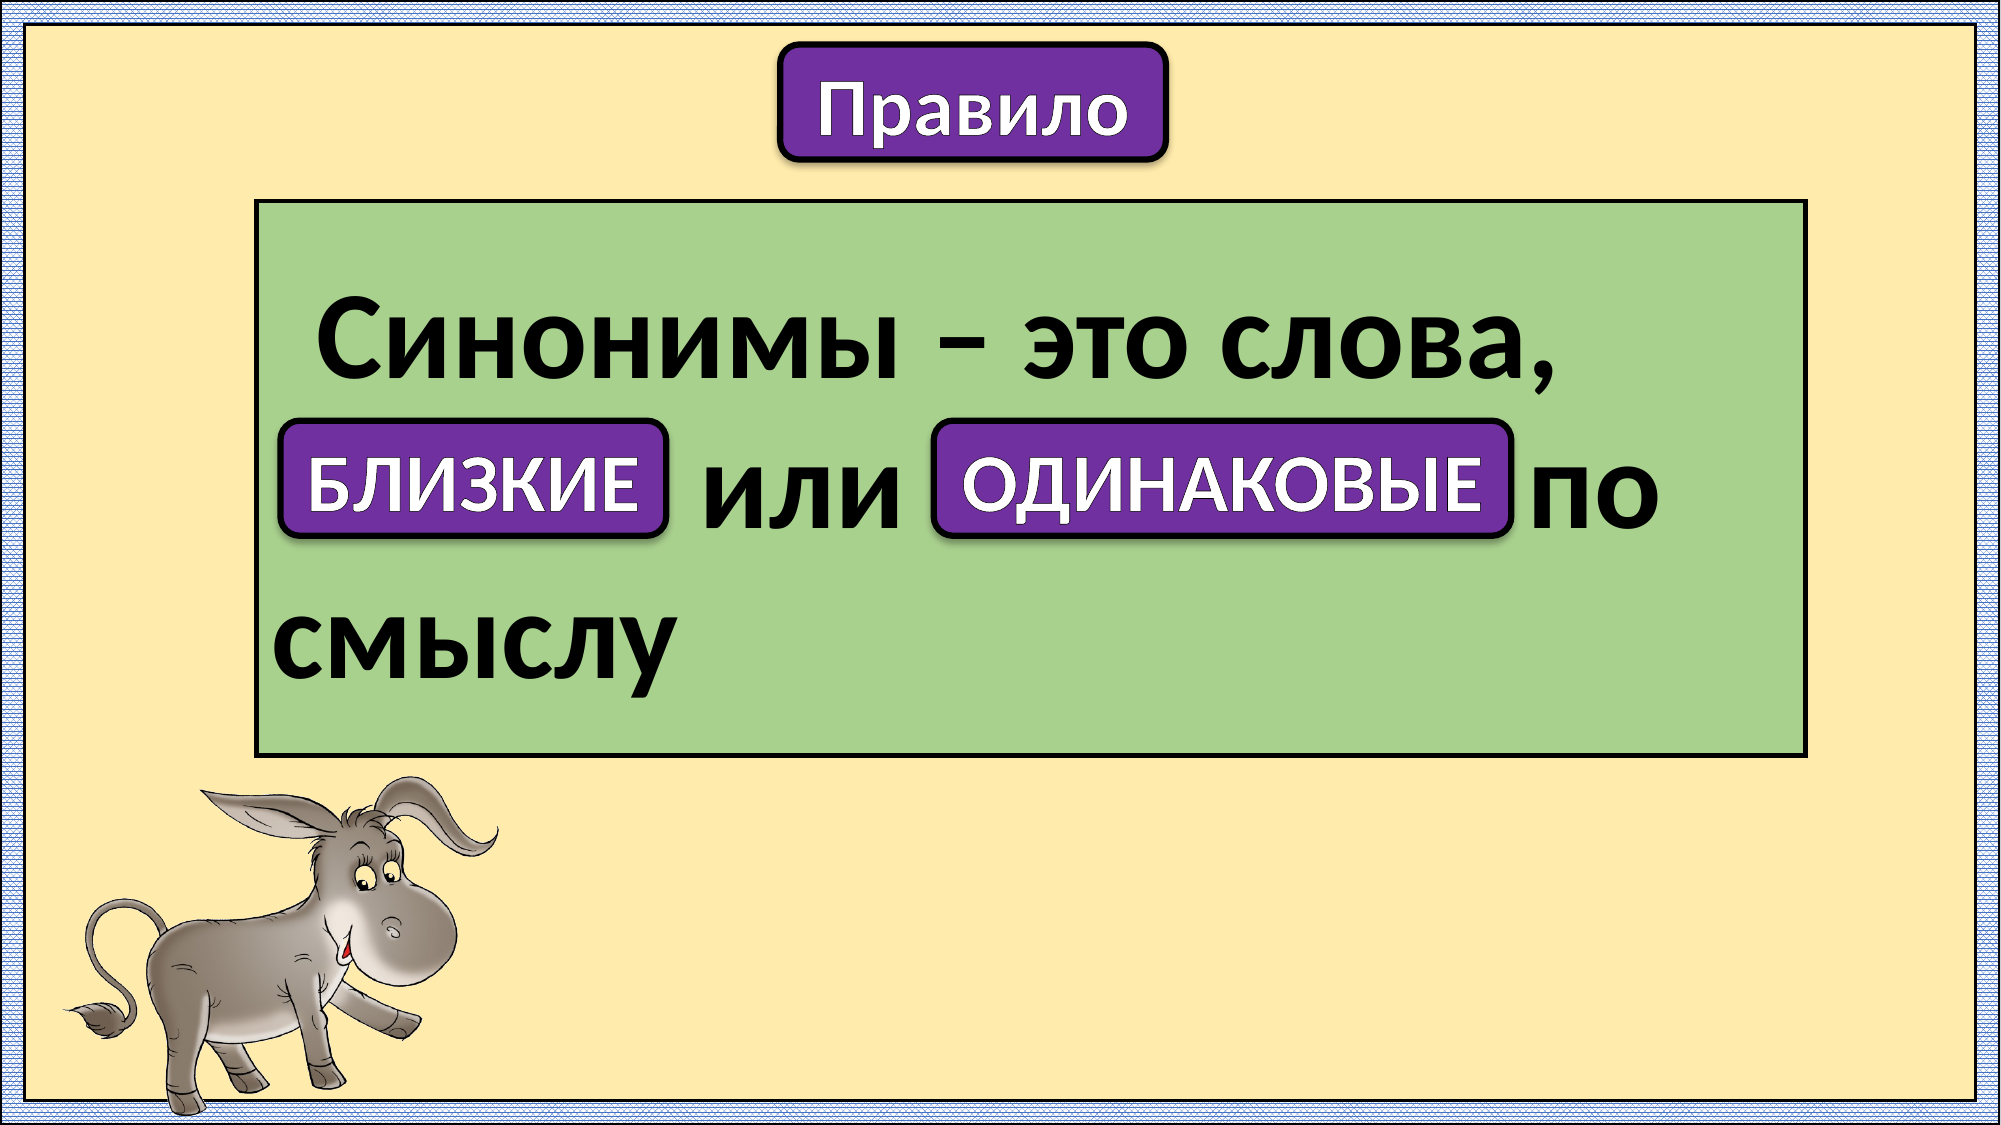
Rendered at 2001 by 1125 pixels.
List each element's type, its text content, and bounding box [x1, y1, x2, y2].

text_box ОДИНАКОВЫЕ [932, 419, 1513, 537]
picture [58, 772, 503, 1119]
text_box Синонимы – это слова, ……….... или ………………. по смыслу [256, 200, 1807, 757]
text_box Правило [779, 43, 1167, 161]
text_box БЛИЗКИЕ [279, 419, 668, 537]
